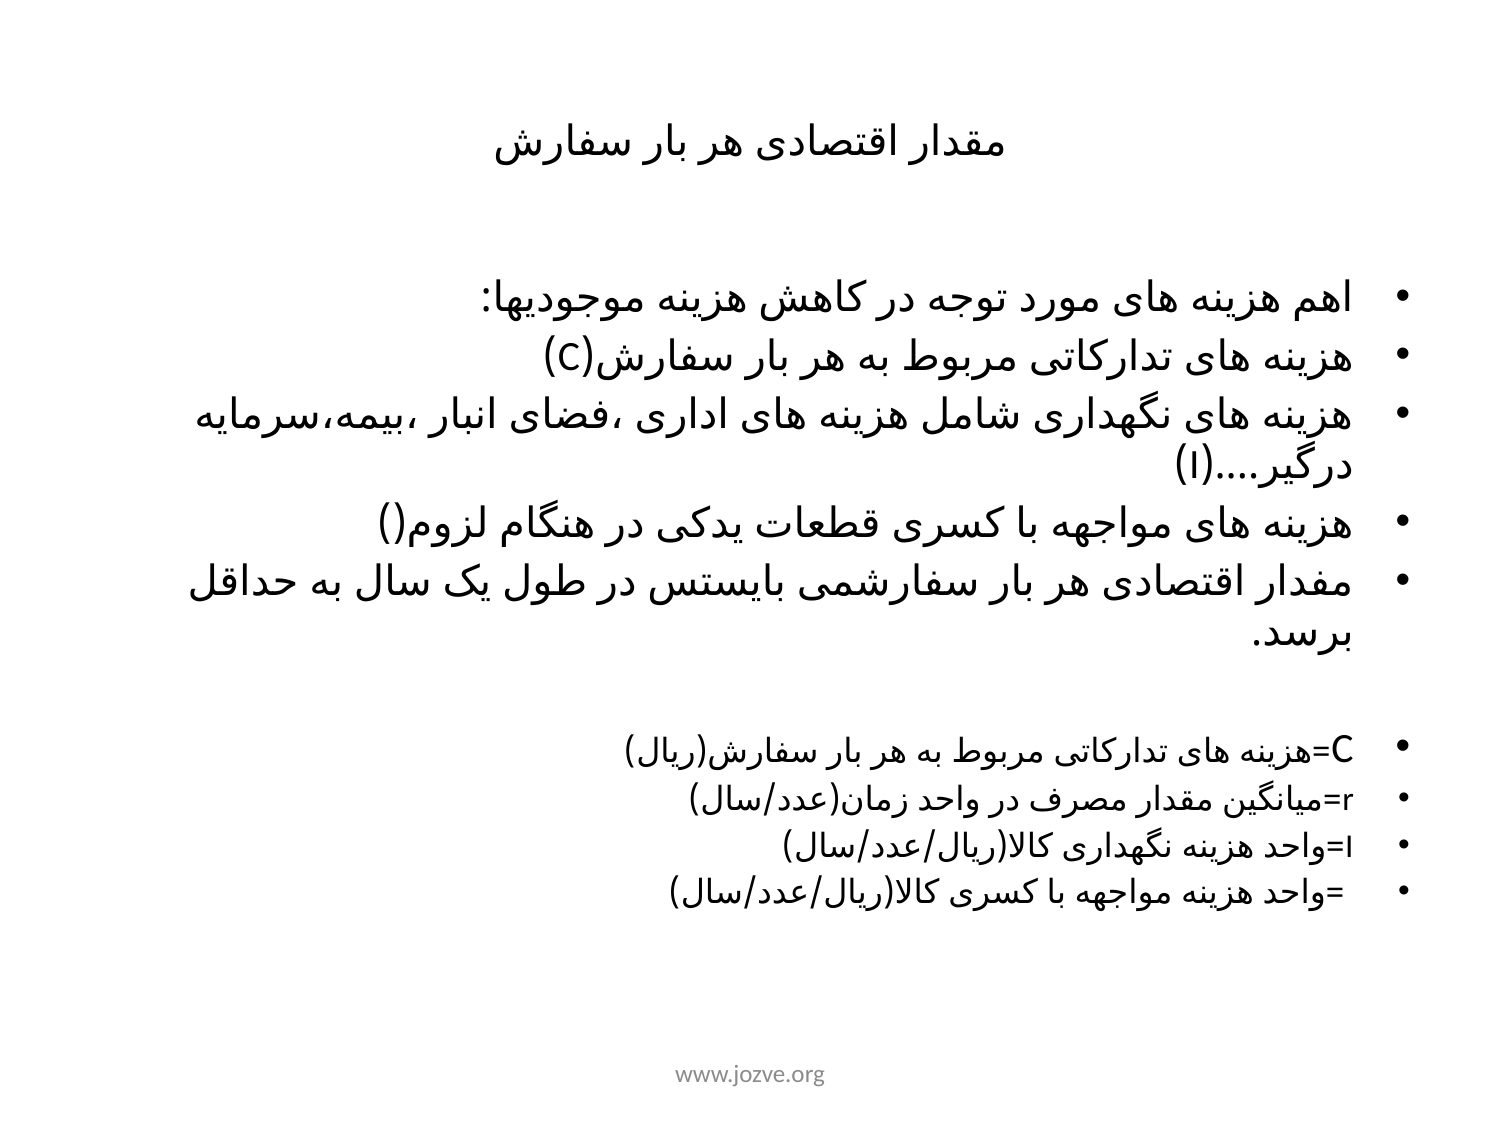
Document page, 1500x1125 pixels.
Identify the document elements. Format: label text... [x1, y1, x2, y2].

footer www.jozve.org [512, 1042, 988, 1103]
title مقدار اقتصادی هر بار سفارش [75, 45, 1425, 233]
